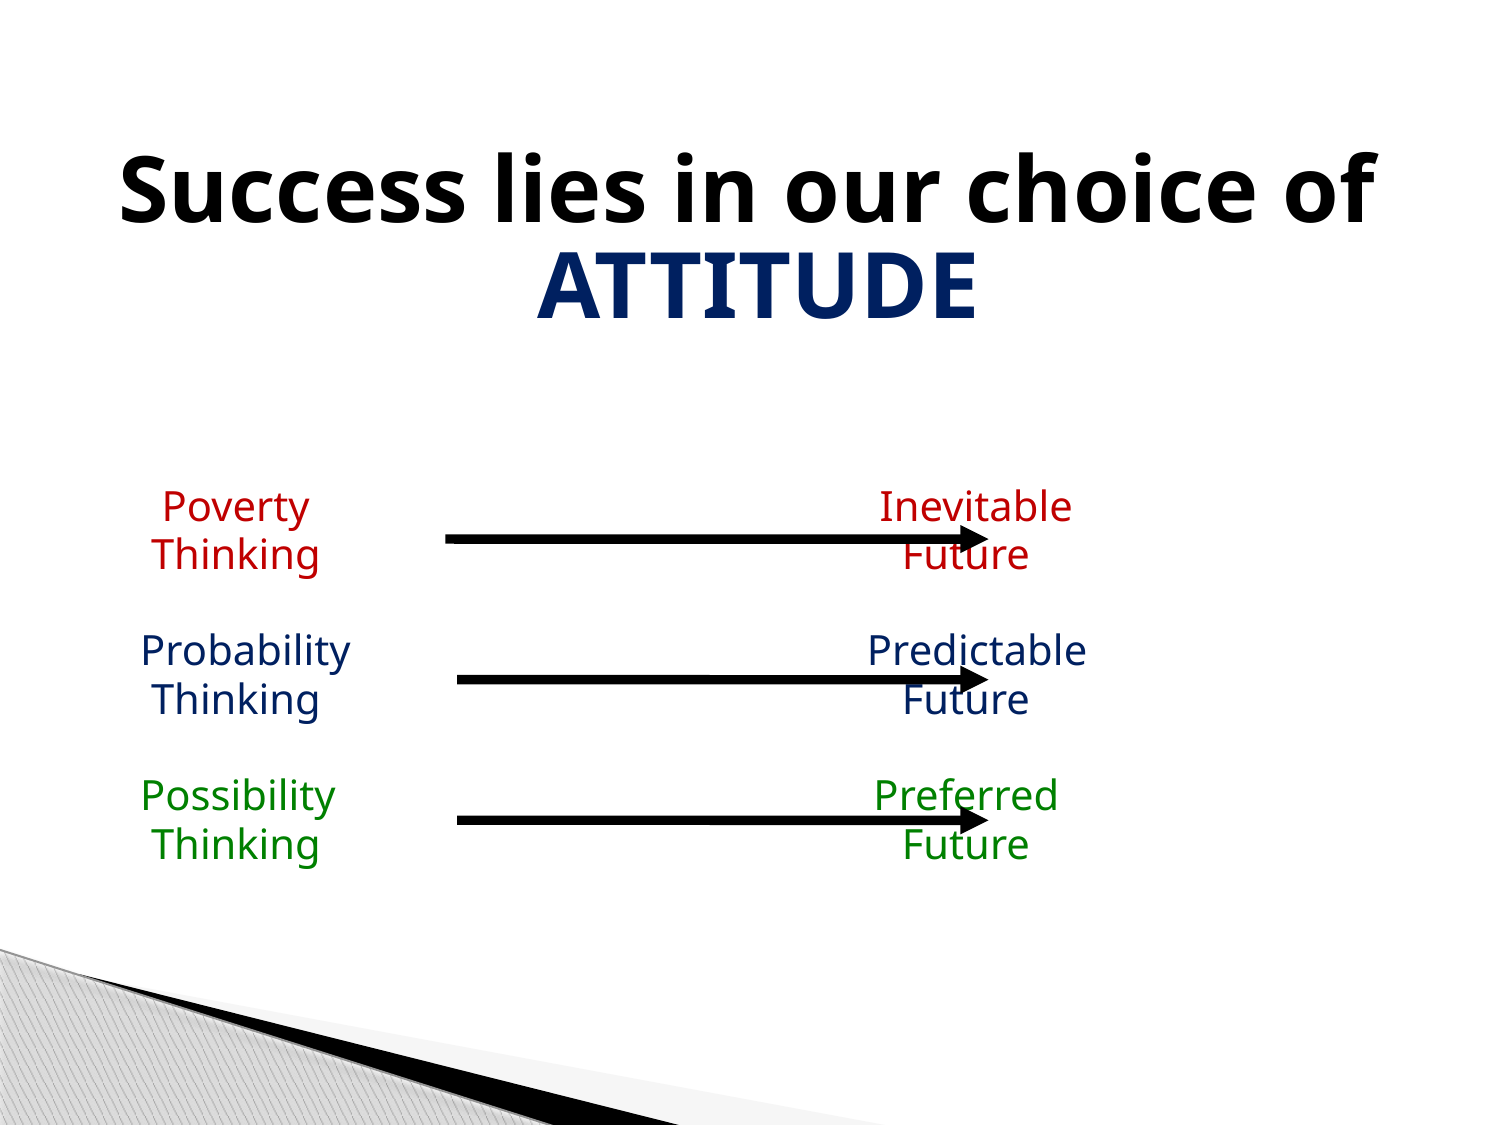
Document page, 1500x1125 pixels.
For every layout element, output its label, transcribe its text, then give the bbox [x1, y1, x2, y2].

text_box [445, 532, 989, 546]
text_box [457, 814, 989, 827]
text_box [457, 673, 989, 686]
list Success lies in our choice of ATTITUDE Poverty Inevitable Thinking Future Probability Predictable Thinking Future Possibility Preferred Thinking Future [0, 0, 1500, 1125]
